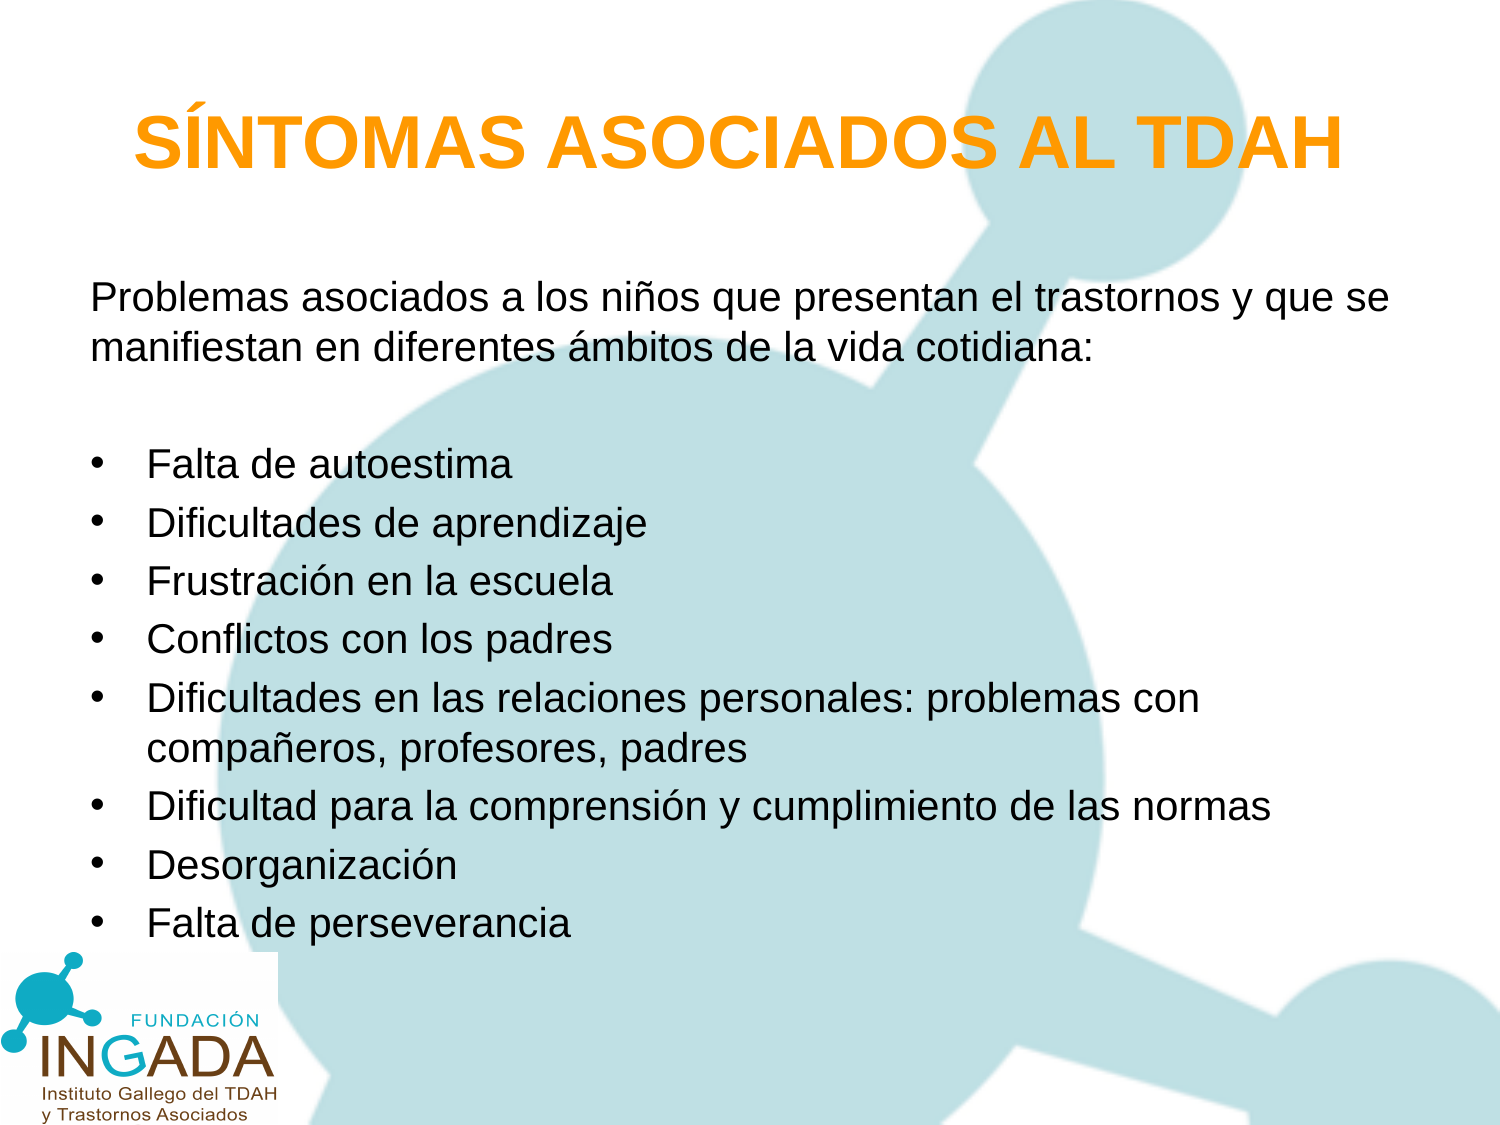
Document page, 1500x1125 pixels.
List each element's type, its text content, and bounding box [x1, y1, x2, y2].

picture [1, 952, 278, 1124]
title SÍNTOMAS ASOCIADOS AL TDAH [75, 45, 1425, 233]
list Problemas asociados a los niños que presentan el trastornos y que se manifiestan en diferentes ámbitos de la vida cotidiana: Falta de autoestima Dificultades de aprendizaje Frustración en la escuela Conflictos con los padres Dificultades en las relaciones personales: problemas con compañeros, profesores, padres Dificultad para la comprensión y cumplimiento de las normas Desorganización Falta de perseverancia [75, 262, 1425, 1005]
